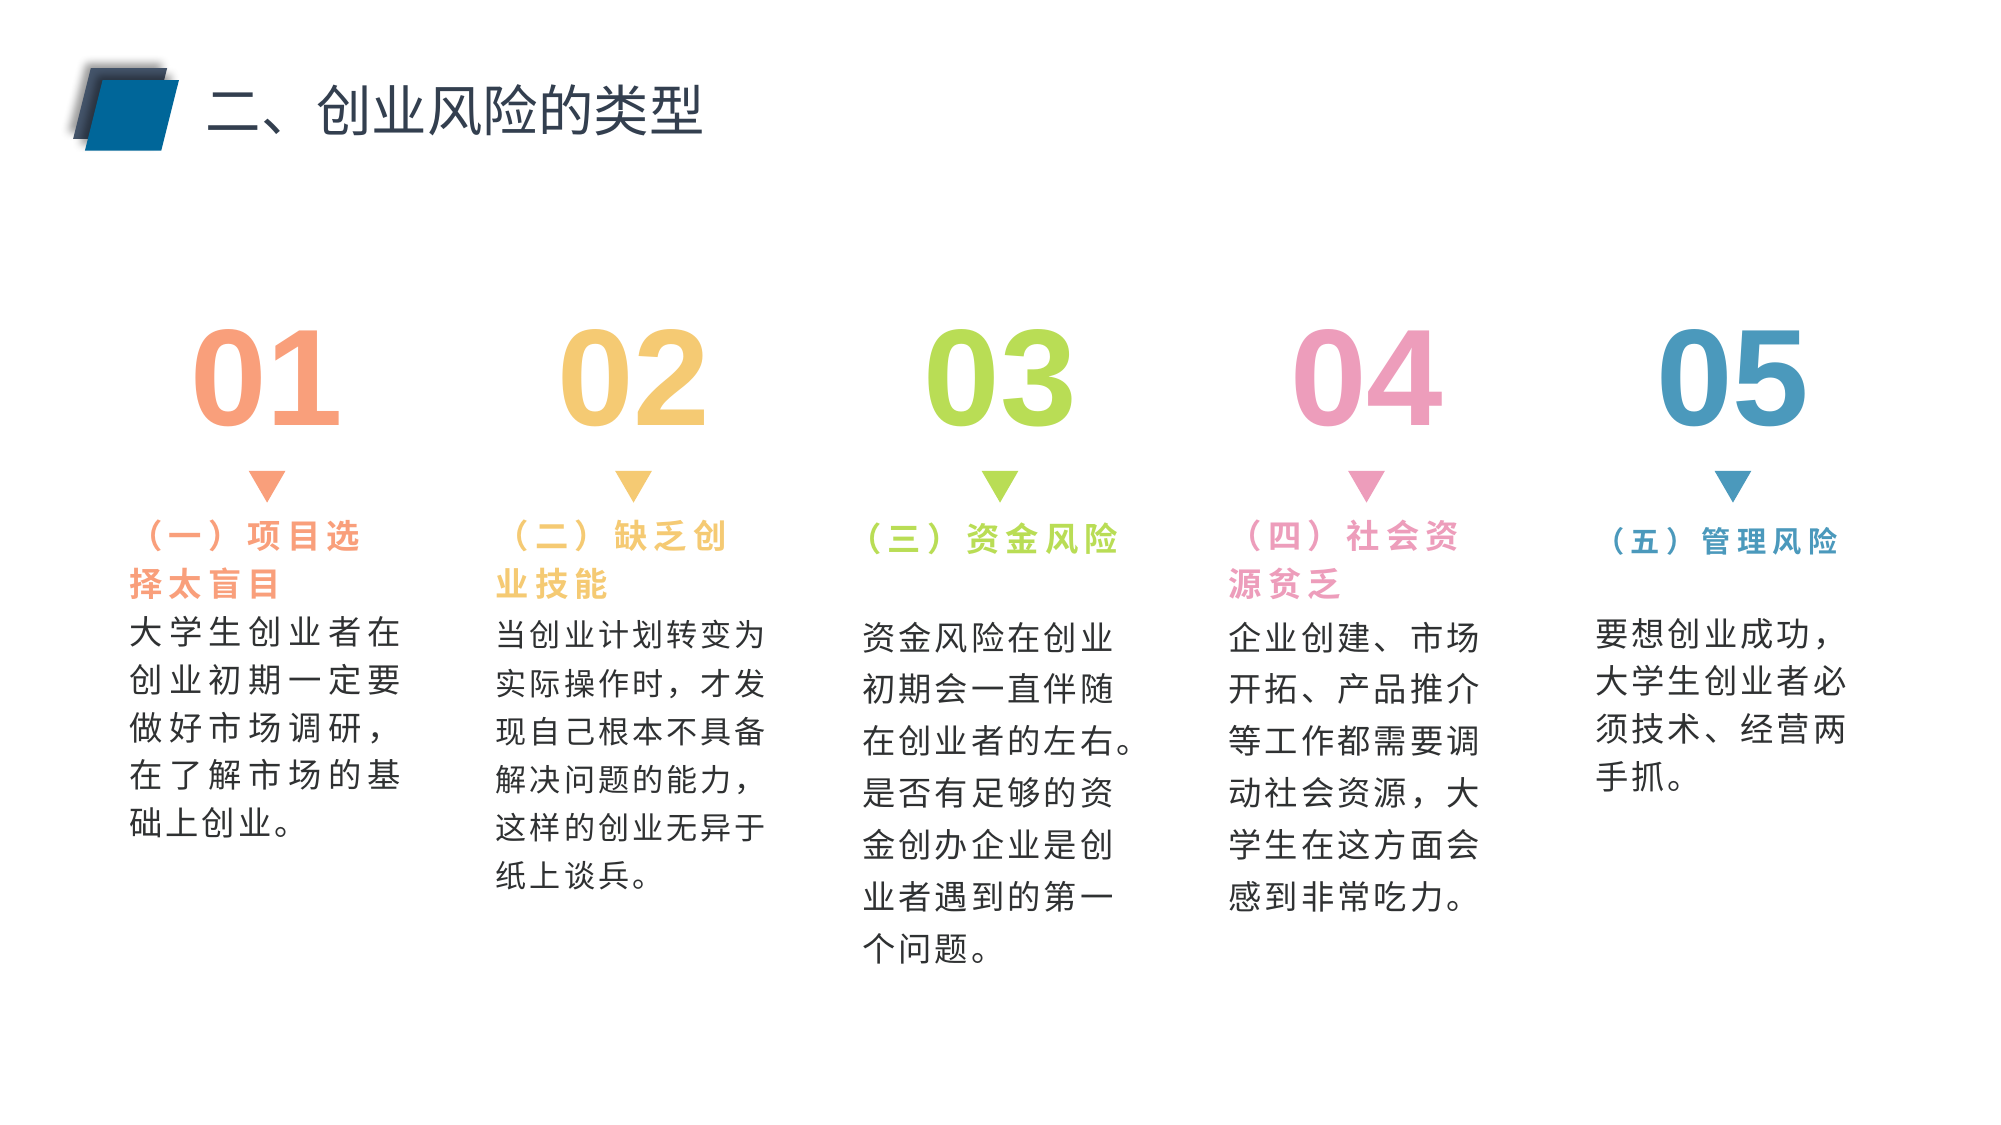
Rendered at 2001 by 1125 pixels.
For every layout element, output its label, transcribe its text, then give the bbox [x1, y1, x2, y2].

text_box [246, 469, 288, 505]
text_box 03 [907, 280, 1093, 462]
text_box 01 [174, 280, 360, 462]
text_box 04 [1274, 280, 1459, 462]
text_box 02 [541, 280, 726, 462]
text_box [1346, 469, 1387, 505]
text_box 大学生创业者在创业初期一定要做好市场调研，在了解市场的基础上创业。 [114, 604, 420, 928]
text_box [1712, 469, 1754, 505]
text_box （一）项目选择太盲目 [114, 508, 420, 604]
text_box （五）管理风险 [1580, 508, 1886, 559]
text_box 资金风险在创业初期会一直伴随在创业者的左右。是否有足够的资金创办企业是创 业者遇到的第一个问题。 [847, 604, 1153, 928]
text_box （四）社会资源贫乏 [1213, 508, 1520, 604]
text_box [613, 469, 654, 505]
text_box 二、创业风险的类型 [190, 68, 913, 150]
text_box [73, 68, 179, 151]
text_box 当创业计划转变为实际操作时，才发现自己根本不具备解决问题的能力，这样的创业无异于纸上谈兵。 [480, 604, 787, 929]
text_box 05 [1640, 280, 1825, 462]
text_box [979, 469, 1021, 505]
text_box 企业创建、市场开拓、产品推介等工作都需要调动社会资源，大学生在这方面会感到非常吃力。 [1213, 604, 1519, 929]
text_box （三）资金风险 [814, 508, 1153, 559]
text_box （二）缺乏创业技能 [480, 508, 787, 604]
text_box 要想创业成功，大学生创业者必须技术、经营两手抓。 [1580, 604, 1886, 904]
